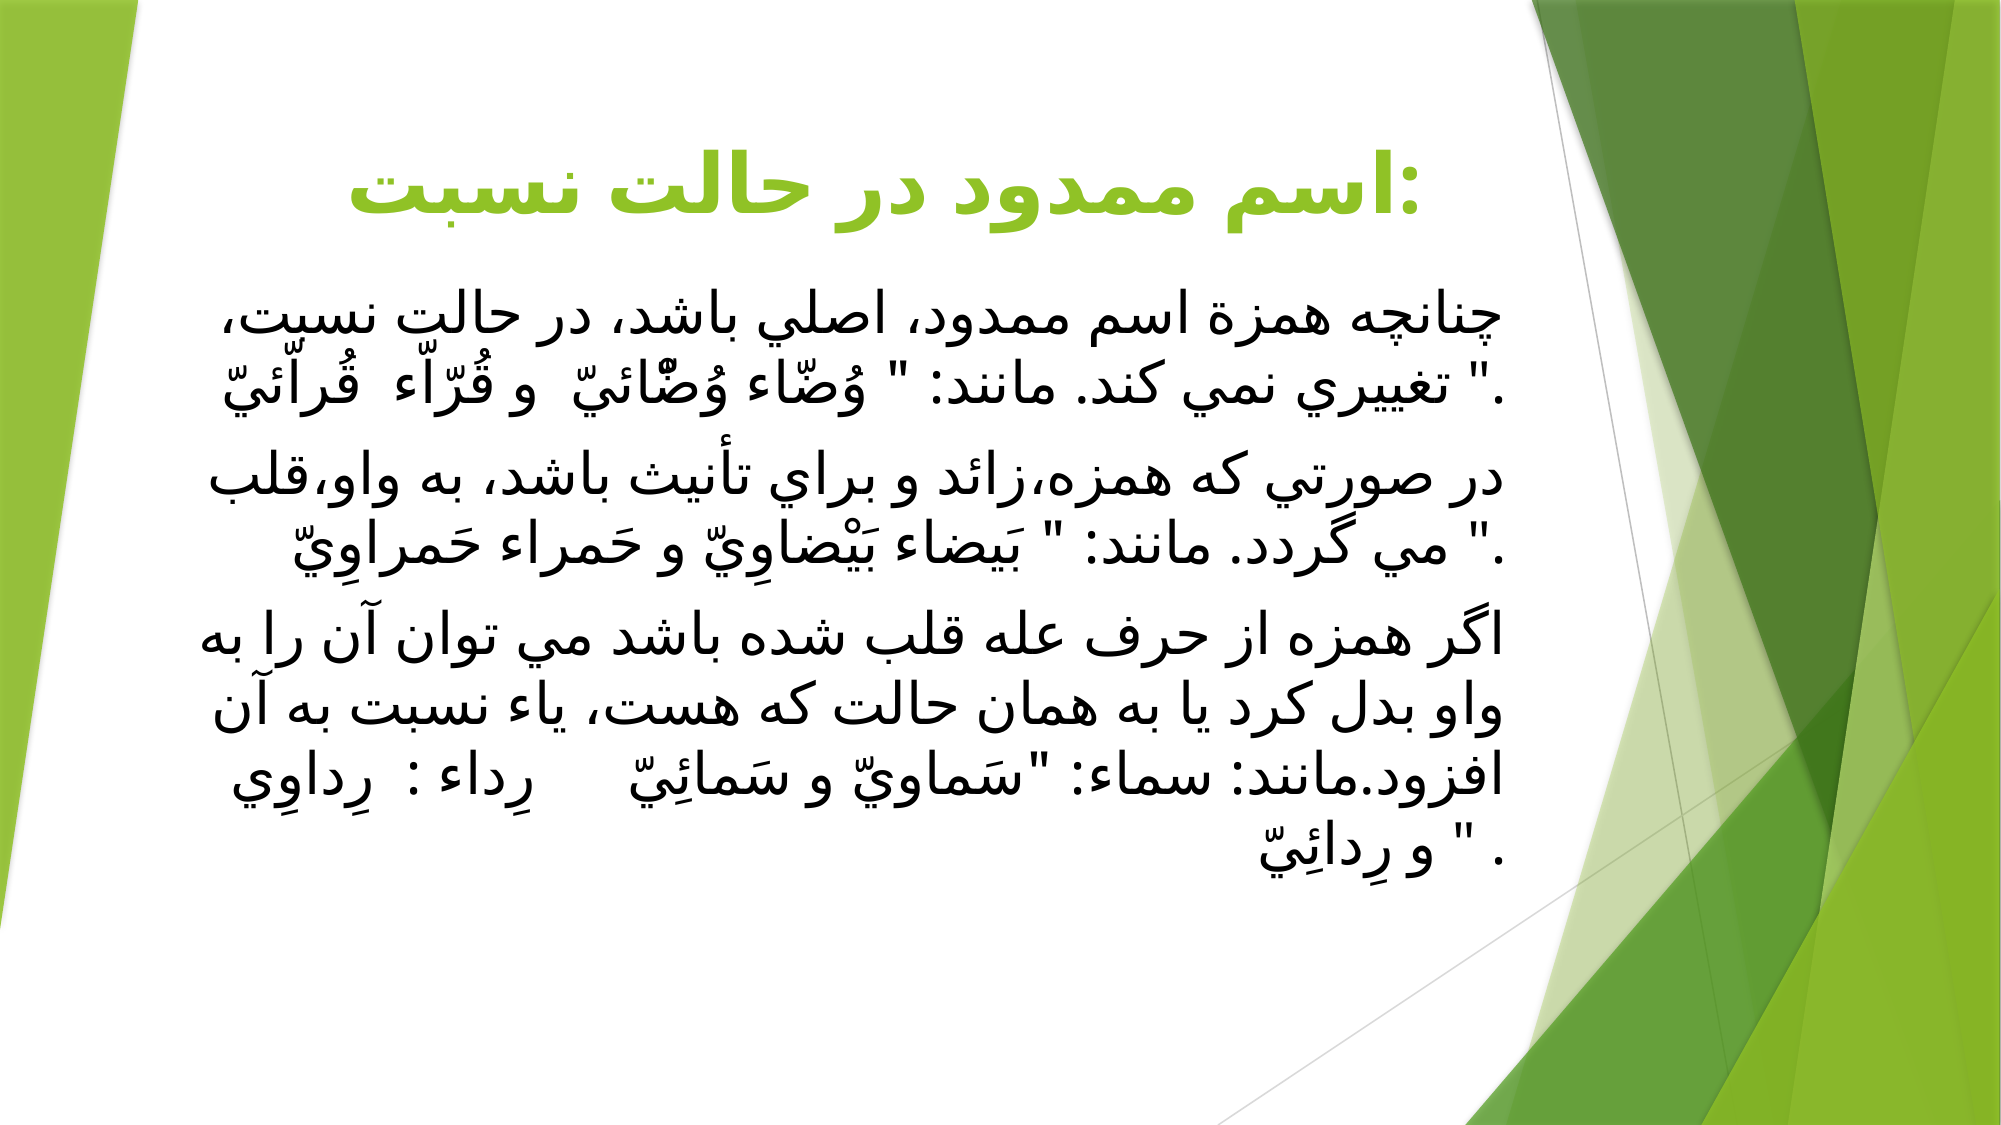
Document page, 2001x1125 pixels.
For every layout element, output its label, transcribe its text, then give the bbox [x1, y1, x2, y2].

subtitle چنانچه همزة اسم ممدود، اصلي باشد، در حالت نسبت، تغييري نمي كند. مانند: " وُضّاء وُضّْائيّ و قُرّاّء قُراّئيّ ". در صورتي كه همزه،زائد و براي تأنيث باشد، به واو،قلب مي گردد. مانند: " بَيضاء بَيْضاوِيّ و حَمراء حَمراوِيّ ". اگر همزه از حرف عله قلب شده باشد مي توان آن را به واو بدل كرد يا به همان حالت كه هست، ياء نسبت به آن افزود.مانند: سماء: "سَماويّ و سَمائِيّ رِداء : رِداوِي و رِدائِيّ " . [160, 267, 1522, 1125]
title اسم ممدود در حالت نسبت: [247, 72, 1522, 238]
